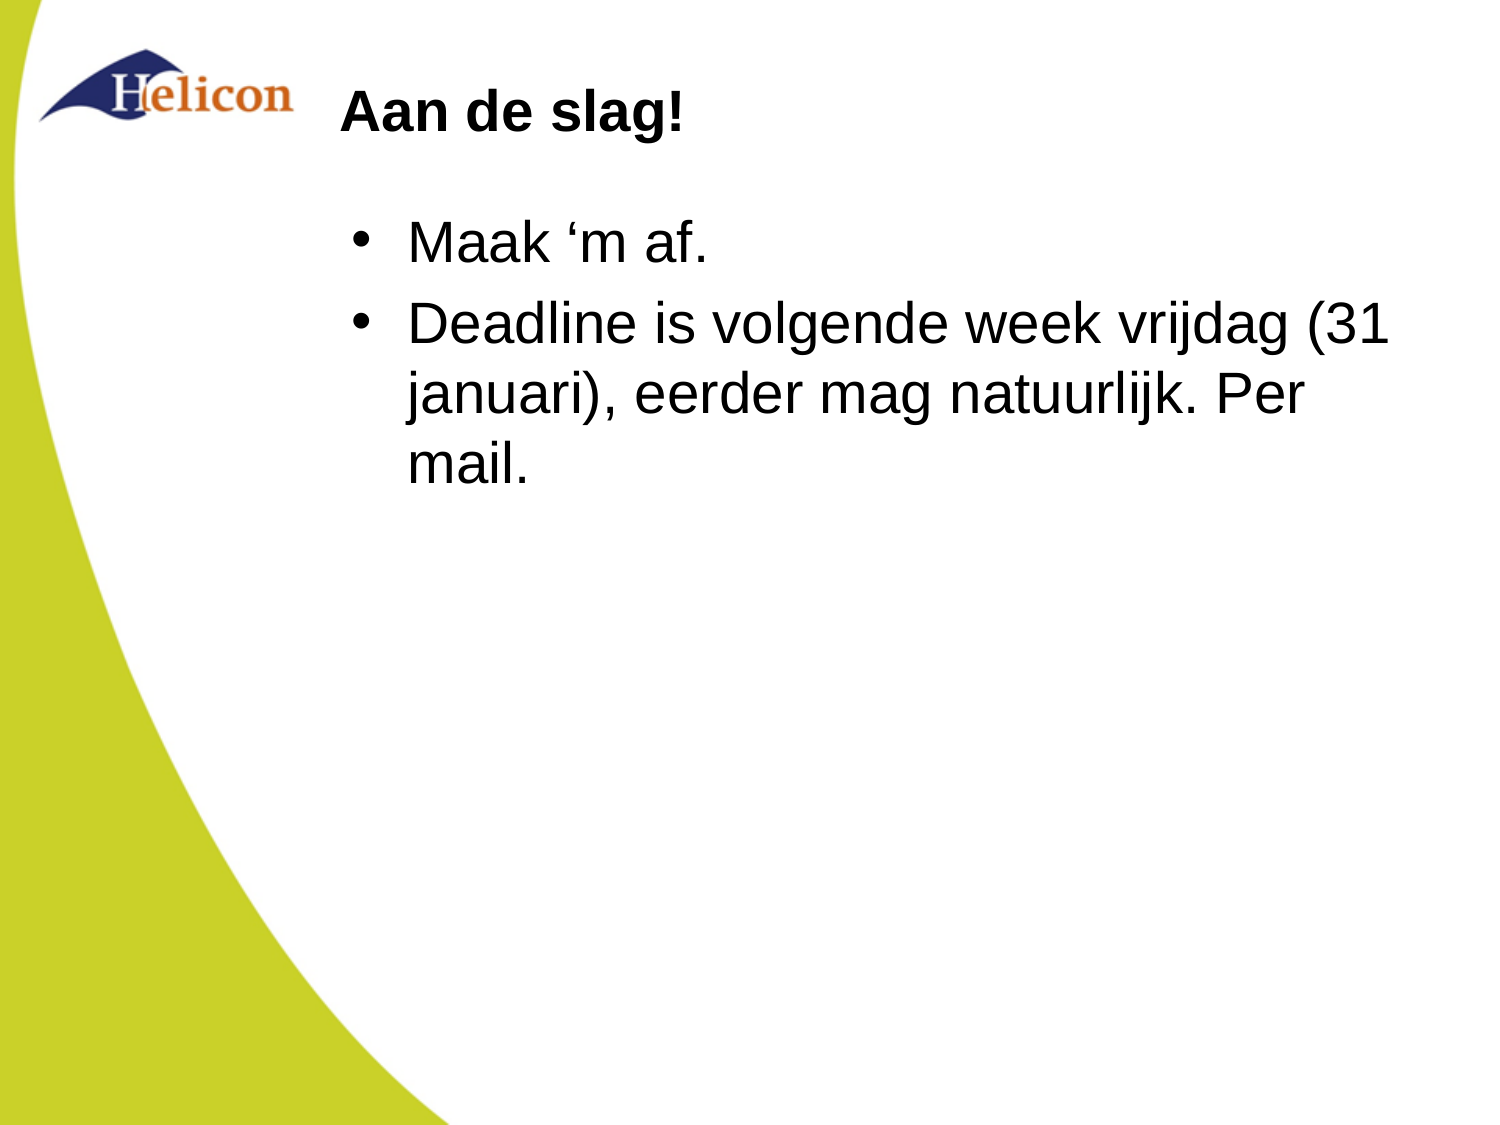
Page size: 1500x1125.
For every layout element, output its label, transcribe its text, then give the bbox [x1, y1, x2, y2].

title Aan de slag! [324, 54, 1415, 161]
picture [0, 0, 1500, 1125]
list Maak ‘m af. Deadline is volgende week vrijdag (31 januari), eerder mag natuurlijk. Per mail. [336, 196, 1425, 1005]
